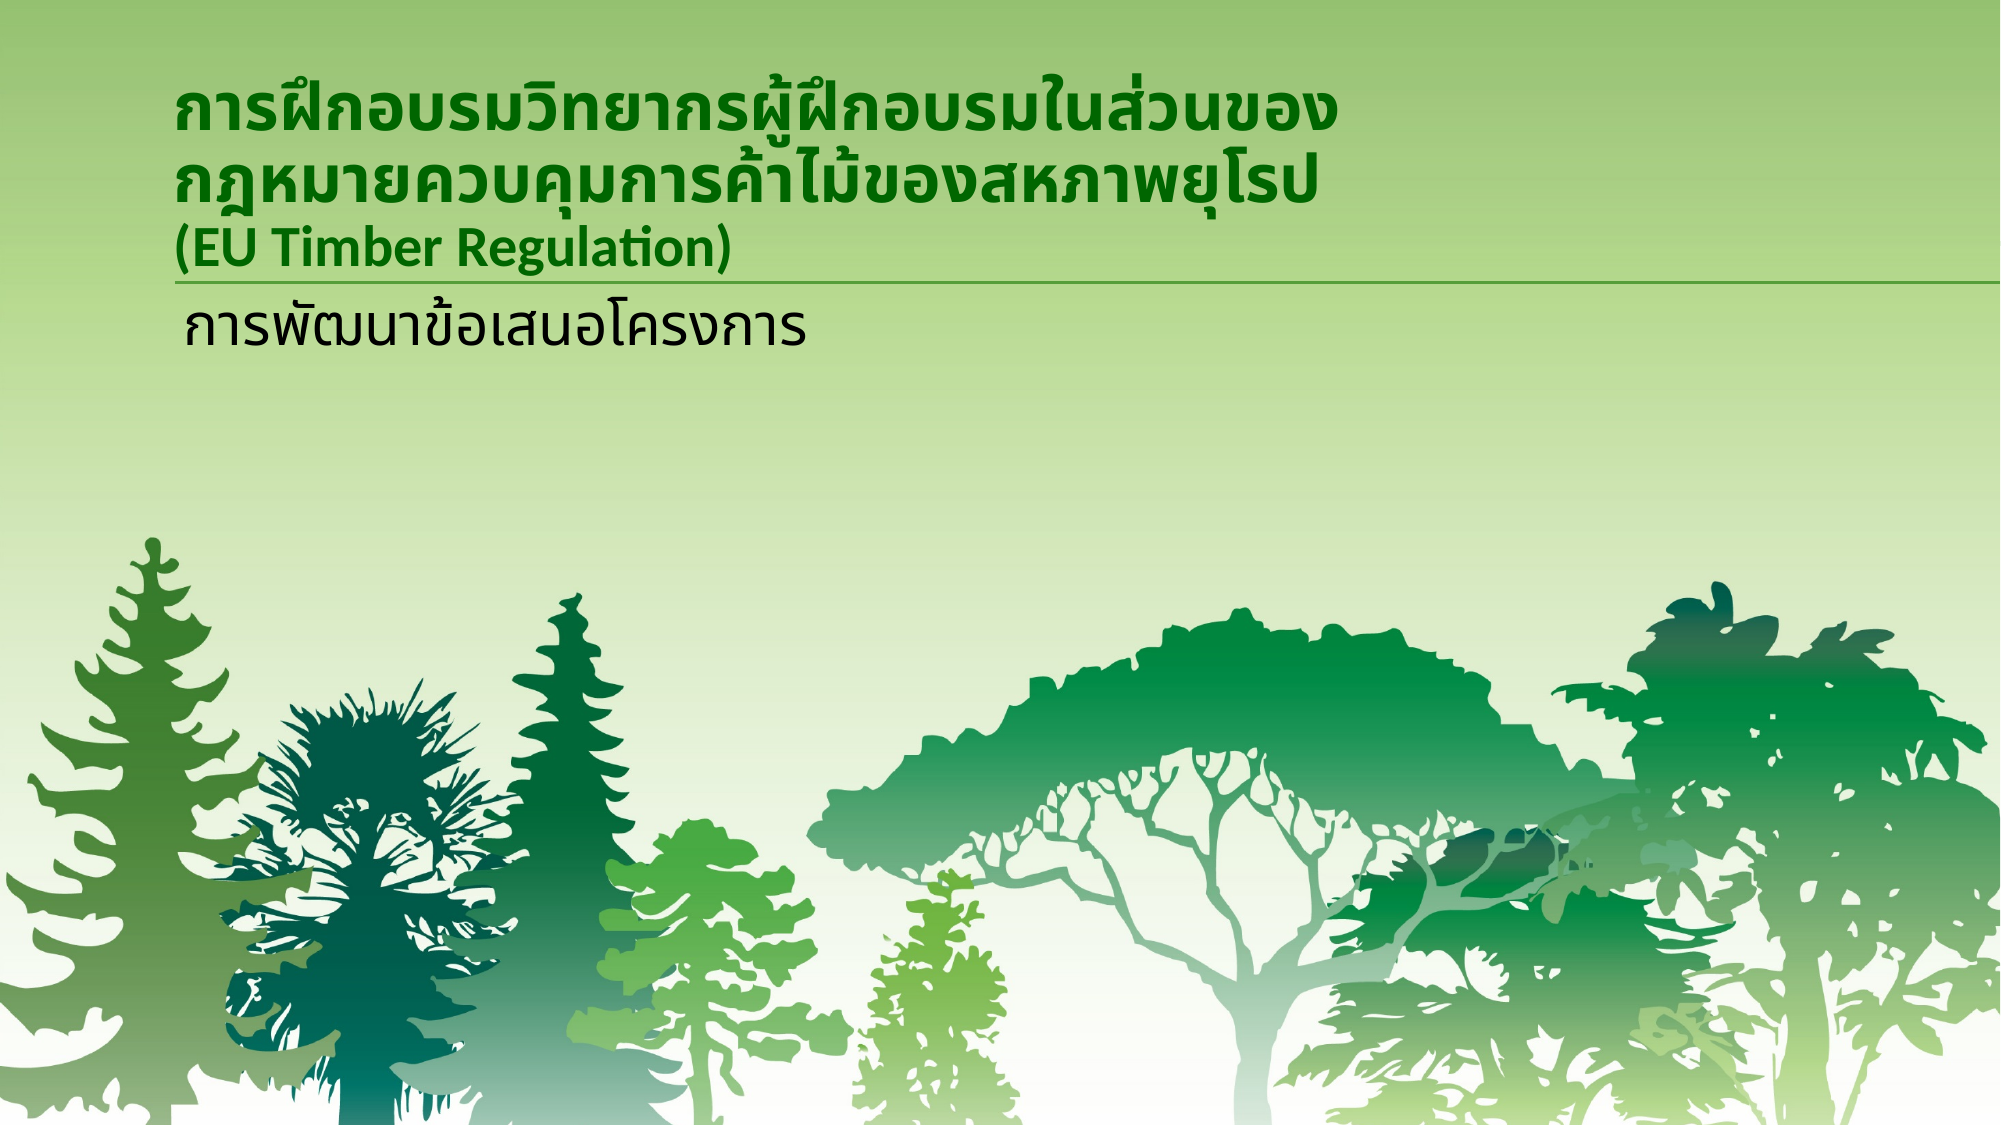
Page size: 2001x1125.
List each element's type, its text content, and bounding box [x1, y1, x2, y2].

title การฝึกอบรมวิทยากรผู้ฝึกอบรมในส่วนของ กฎหมายควบคุมการค้าไม้ของสหภาพยุโรป (EU Timber Regulation) [158, 46, 2000, 287]
picture [0, 0, 2001, 1125]
slide_number 2 [1493, 1065, 1944, 1125]
subtitle การพัฒนาข้อเสนอโครงการ [168, 288, 1669, 448]
